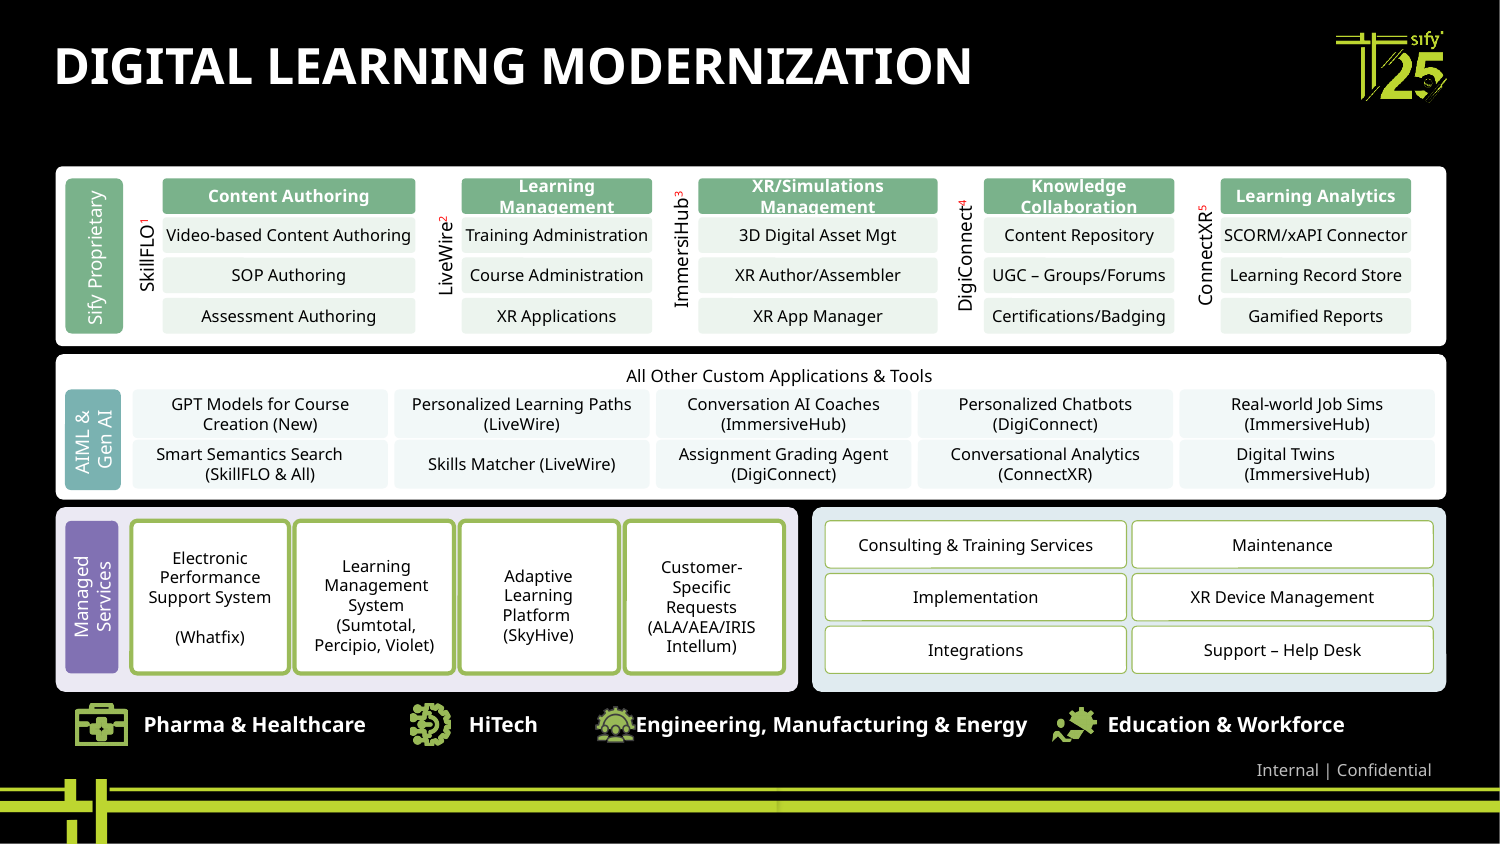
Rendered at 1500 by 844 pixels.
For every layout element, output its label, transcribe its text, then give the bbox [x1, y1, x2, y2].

text_box [457, 518, 622, 676]
text_box [53, 505, 801, 694]
text_box LiveWire2 [426, 166, 464, 347]
text_box Video-based Content Authoring [165, 215, 418, 255]
text_box XR/Simulations Management [700, 176, 940, 215]
text_box AIML & Gen AI [62, 387, 123, 493]
text_box Assessment Authoring [160, 295, 418, 336]
text_box Knowledge Collaboration [983, 176, 1177, 215]
text_box [810, 505, 1449, 694]
text_box XR Author/Assembler [700, 255, 940, 295]
text_box Assignment Grading Agent (DigiConnect) [653, 437, 914, 491]
text_box Personalized Chatbots (DigiConnect) [915, 387, 1176, 439]
text_box Skills Matcher (LiveWire) [392, 437, 652, 491]
text_box Real-world Job Sims (ImmersiveHub) [1177, 387, 1437, 439]
text_box Education & Workforce [1092, 704, 1360, 745]
text_box Pharma & Healthcare [130, 704, 395, 745]
text_box Training Administration [464, 215, 655, 255]
text_box SOP Authoring [165, 255, 418, 295]
text_box [53, 351, 1449, 502]
text_box Smart Semantics Search (SkillFLO & All) [130, 437, 391, 491]
text_box SCORM/xAPI Connector [1224, 215, 1414, 255]
picture [594, 706, 636, 743]
text_box 3D Digital Asset Mgt [700, 215, 940, 255]
text_box XR Applications [464, 295, 655, 336]
text_box Learning Management [464, 176, 655, 215]
picture [410, 703, 451, 746]
picture [1050, 706, 1098, 743]
text_box GPT Models for Course Creation (New) [130, 387, 391, 439]
picture [75, 703, 128, 746]
text_box XR App Manager [698, 295, 940, 336]
picture [0, 771, 1500, 844]
text_box All Other Custom Applications & Tools [129, 358, 1431, 394]
text_box Digital Twins (ImmersiveHub) [1177, 437, 1437, 491]
text_box Learning Management System (Sumtotal, Percipio, Violet) [295, 548, 458, 662]
text_box [622, 518, 787, 676]
text_box Gamified Reports [1224, 295, 1414, 336]
text_box Content Repository [983, 215, 1177, 255]
text_box [292, 518, 457, 676]
text_box Adaptive Learning Platform (SkyHive) [458, 558, 620, 652]
text_box Customer- Specific Requests (ALA/AEA/IRIS Intellum) [632, 550, 772, 664]
text_box Sify Proprietary [63, 176, 126, 336]
text_box ConnectXR5 [1185, 166, 1224, 347]
text_box Learning Analytics [1224, 176, 1414, 215]
text_box DigiConnect4 [945, 166, 983, 347]
text_box Managed Services [63, 518, 121, 676]
title Digital Learning Modernization [53, 27, 1316, 103]
picture [1336, 31, 1447, 103]
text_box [824, 520, 1434, 674]
text_box Engineering, Manufacturing & Energy [620, 704, 1043, 745]
text_box Electronic Performance Support System (Whatfix) [129, 518, 292, 676]
text_box Content Authoring [160, 176, 418, 215]
text_box Course Administration [464, 255, 655, 296]
text_box [53, 164, 1449, 349]
text_box Conversation AI Coaches (ImmersiveHub) [653, 387, 914, 439]
text_box SkillFLO1 [127, 194, 165, 317]
text_box Learning Record Store [1224, 255, 1414, 296]
text_box UGC – Groups/Forums [983, 255, 1177, 295]
text_box HiTech [454, 704, 554, 745]
text_box Personalized Learning Paths (LiveWire) [392, 387, 652, 439]
text_box Certifications/Badging [983, 295, 1177, 336]
text_box Conversational Analytics (ConnectXR) [915, 437, 1176, 491]
text_box ImmersiHub3 [661, 166, 700, 334]
